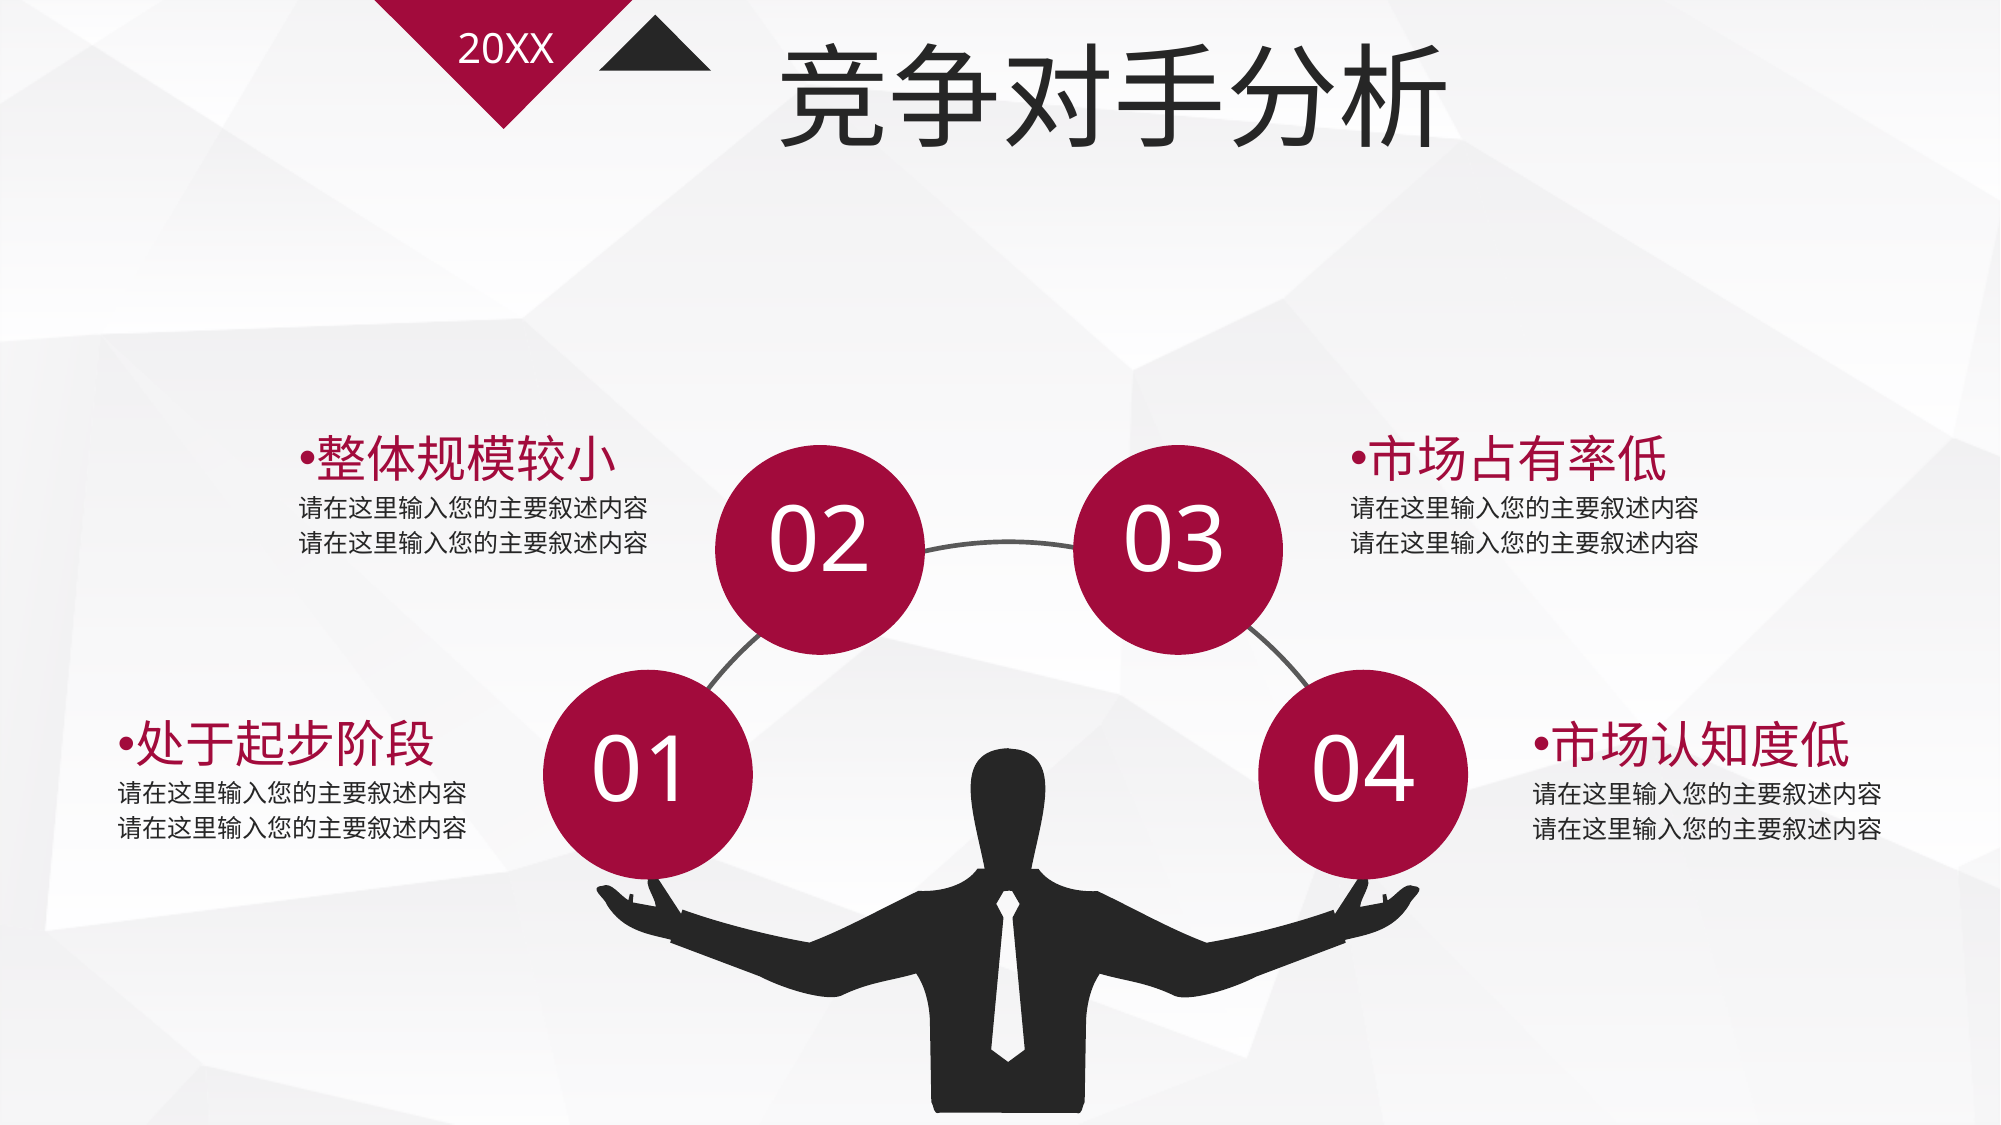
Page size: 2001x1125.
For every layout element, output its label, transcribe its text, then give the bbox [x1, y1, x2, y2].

text_box [596, 13, 714, 72]
text_box [373, 0, 634, 69]
text_box 处于起步阶段 请在这里输入您的主要叙述内容 请在这里输入您的主要叙述内容 [102, 705, 543, 851]
text_box 市场认知度低 请在这里输入您的主要叙述内容 请在这里输入您的主要叙述内容 [1517, 705, 1959, 851]
text_box [997, 891, 1019, 923]
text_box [1073, 445, 1283, 655]
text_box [543, 669, 753, 880]
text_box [715, 445, 925, 655]
text_box [724, 541, 1294, 904]
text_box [1258, 669, 1469, 880]
text_box [453, 80, 554, 131]
picture [0, 0, 2001, 1125]
text_box 市场占有率低 请在这里输入您的主要叙述内容 请在这里输入您的主要叙述内容 [1335, 420, 1776, 566]
text_box [596, 748, 1420, 1114]
text_box 竞争对手分析 [761, 19, 1467, 169]
text_box 整体规模较小 请在这里输入您的主要叙述内容 请在这里输入您的主要叙述内容 [283, 420, 725, 566]
text_box 20XX [442, 14, 570, 80]
